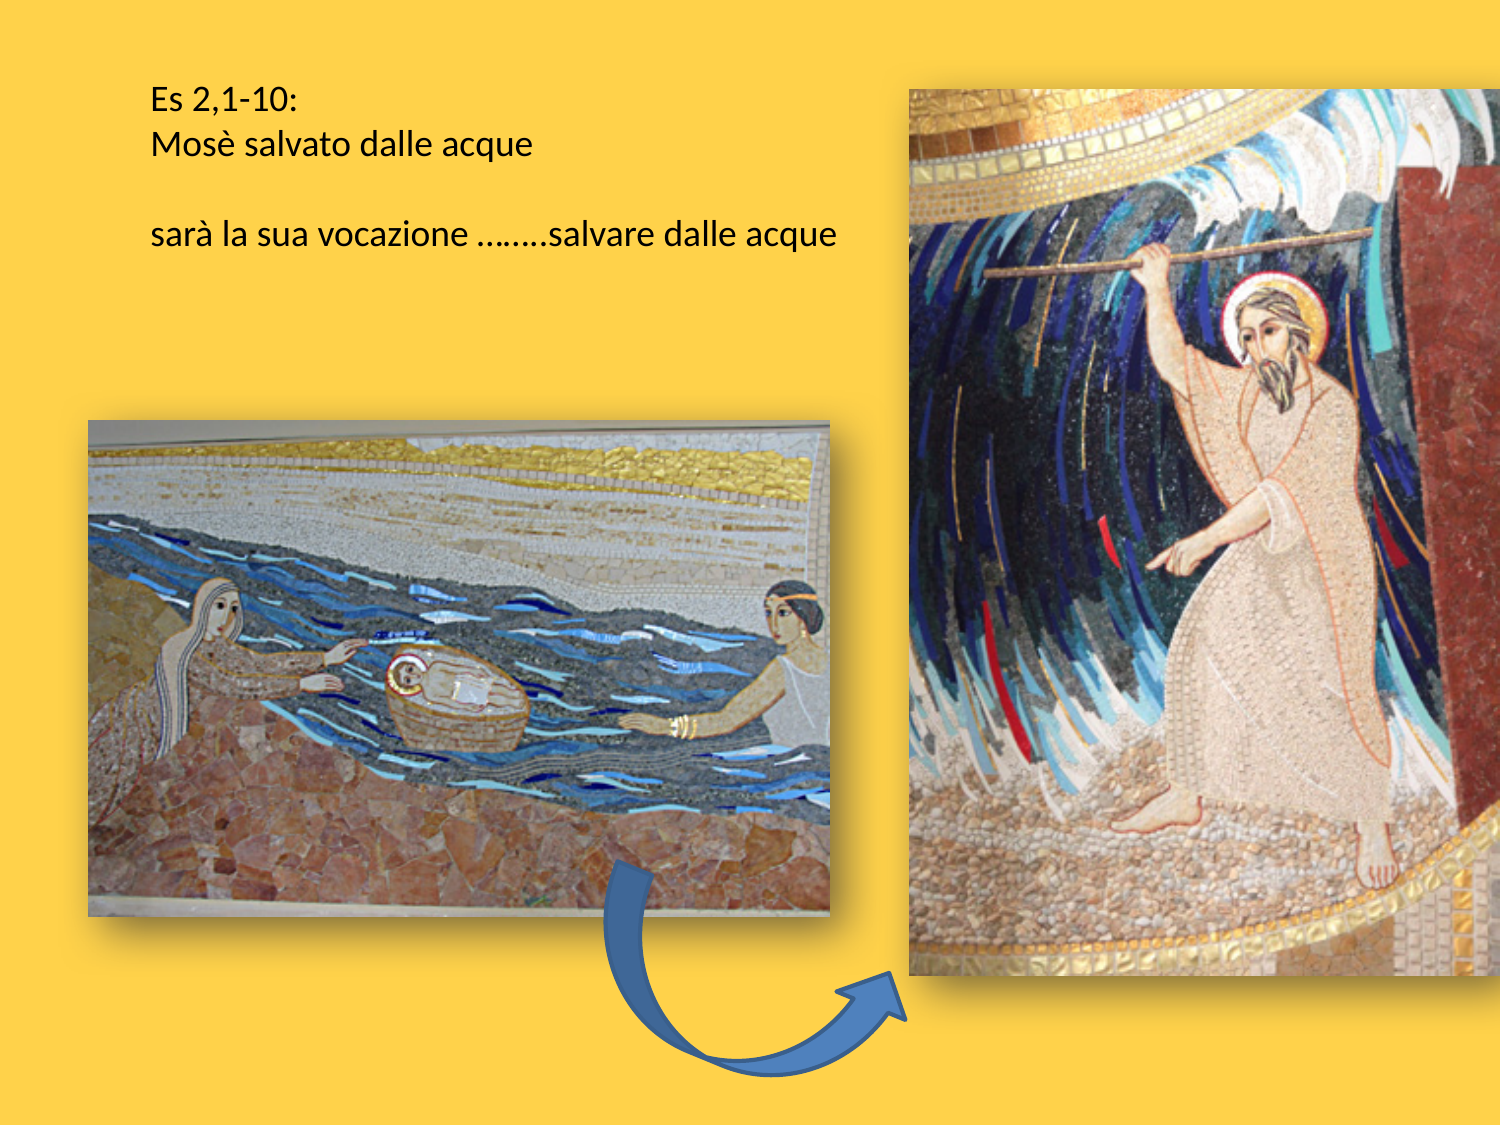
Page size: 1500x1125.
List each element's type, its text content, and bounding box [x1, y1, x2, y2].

picture [88, 420, 830, 918]
text_box [603, 925, 908, 1078]
picture [909, 89, 1500, 977]
text_box Es 2,1-10: Mosè salvato dalle acque sarà la sua vocazione ……..salvare dalle acque [135, 66, 1152, 262]
